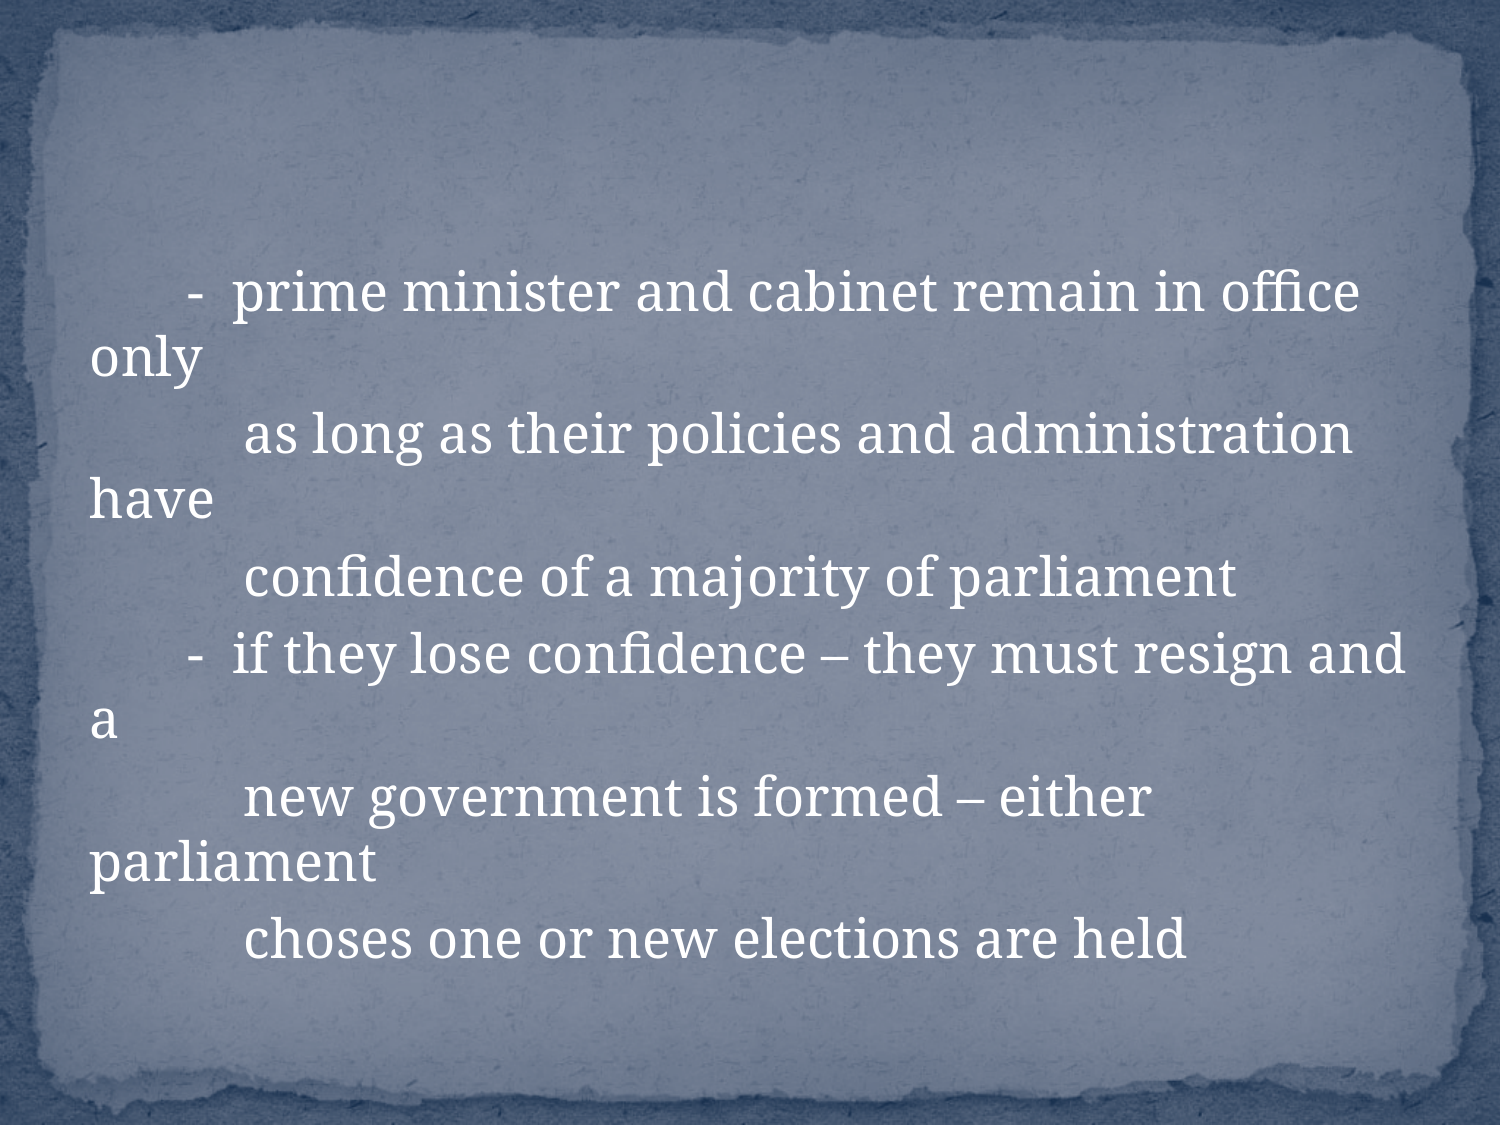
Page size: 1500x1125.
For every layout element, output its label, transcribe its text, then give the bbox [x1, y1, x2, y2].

list - prime minister and cabinet remain in office only as long as their policies and administration have confidence of a majority of parliament - if they lose confidence – they must resign and a new government is formed – either parliament choses one or new elections are held [75, 249, 1425, 1000]
